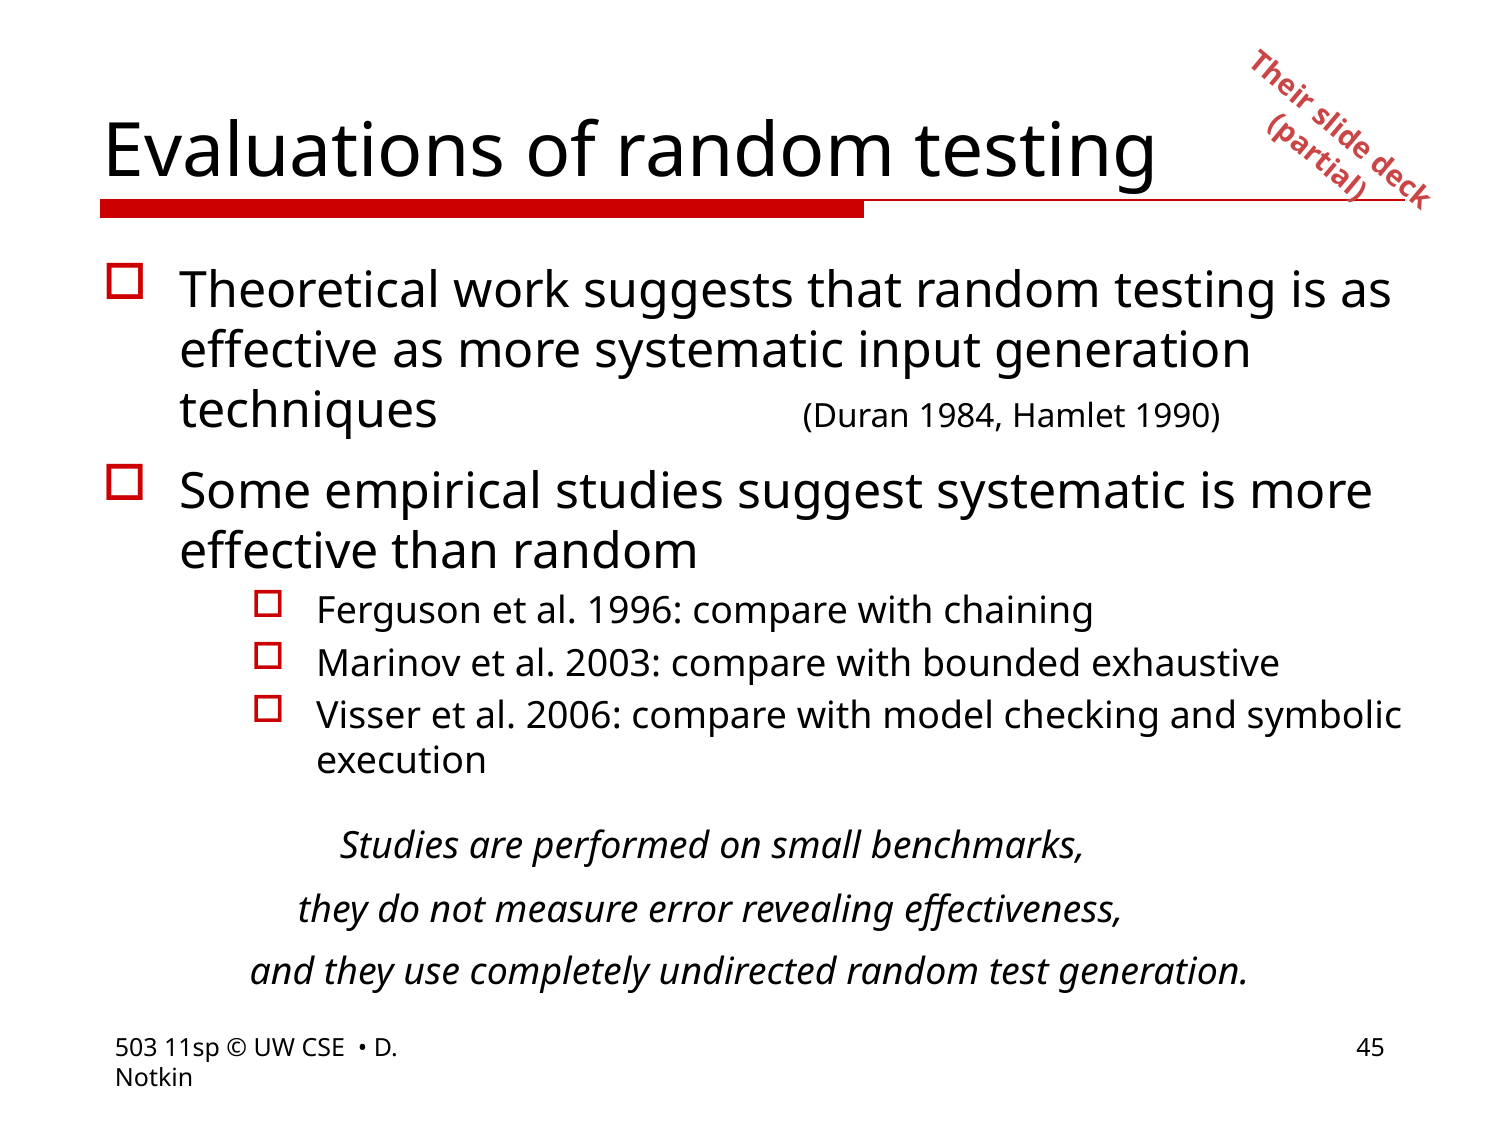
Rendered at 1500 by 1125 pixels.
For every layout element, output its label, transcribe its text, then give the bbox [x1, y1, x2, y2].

slide_number 503 11sp © UW CSE • D. Notkin [99, 1024, 425, 1103]
text_box Studies are performed on small benchmarks, [59, 814, 1292, 874]
text_box Some empirical studies suggest systematic is more effective than random Ferguson et al. 1996: compare with chaining Marinov et al. 2003: compare with bounded exhaustive Visser et al. 2006: compare with model checking and symbolic execution [87, 451, 1500, 749]
text_box Their slide deck (partial) [1204, 26, 1457, 259]
title Evaluations of random testing [87, 0, 1400, 200]
text_box and they use completely undirected random test generation. [0, 939, 1425, 1063]
list Theoretical work suggests that random testing is as effective as more systematic input generation techniques (Duran 1984, Hamlet 1990) [87, 249, 1500, 451]
slide_number 45 [1074, 1024, 1400, 1103]
text_box they do not measure error revealing effectiveness, [57, 877, 1290, 938]
